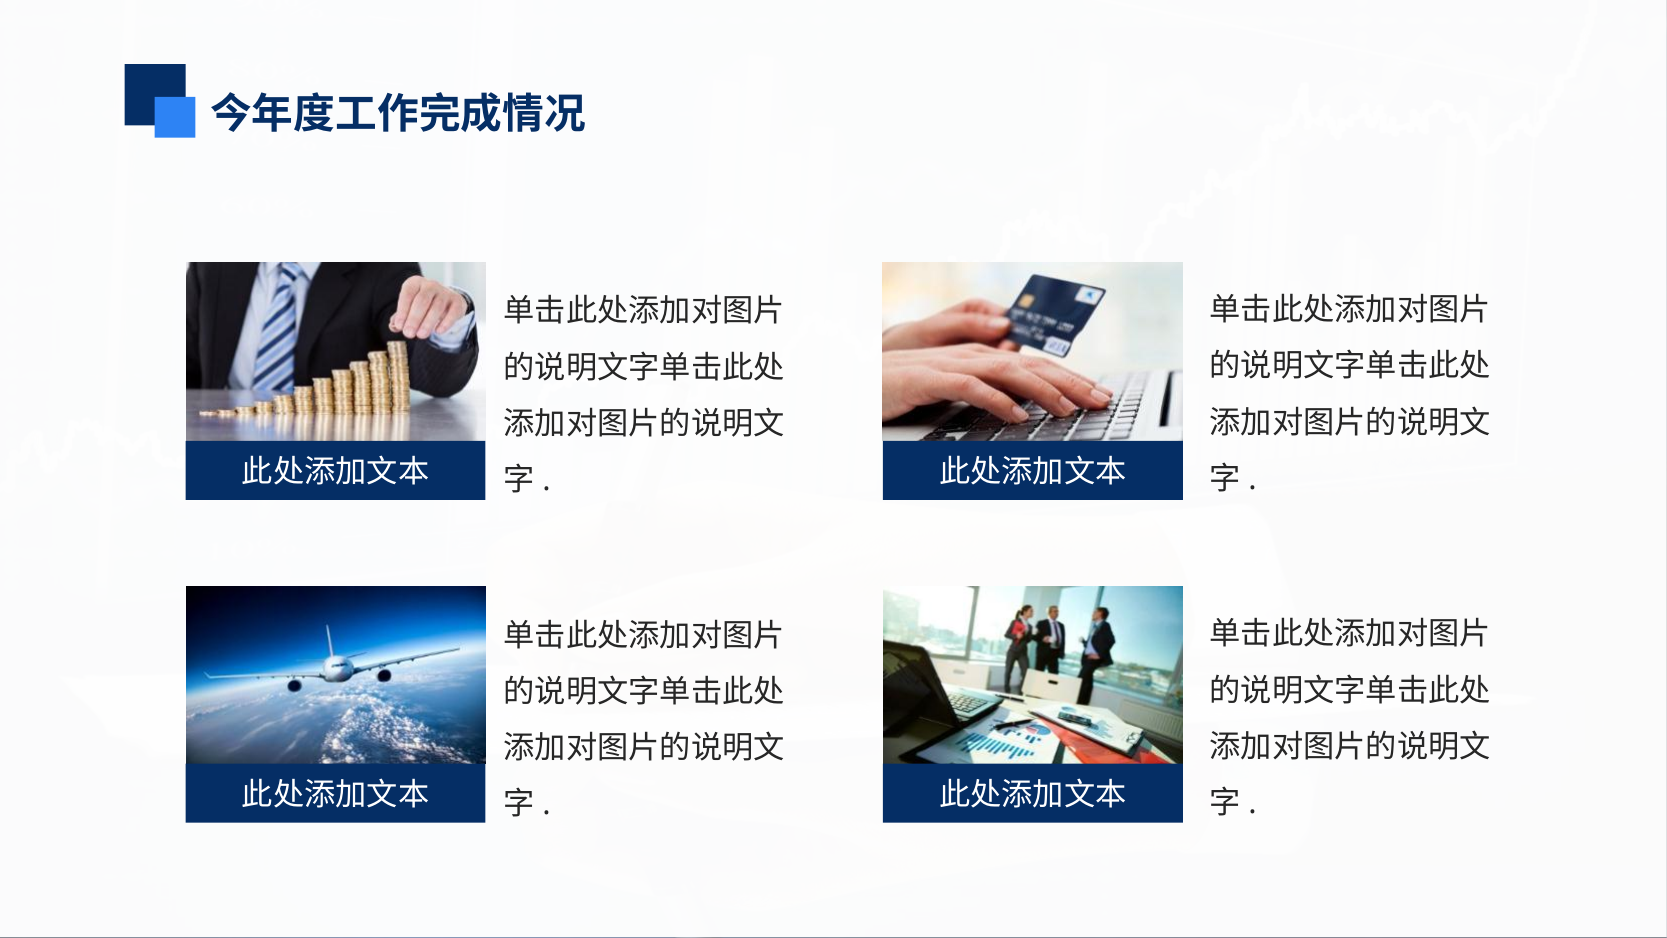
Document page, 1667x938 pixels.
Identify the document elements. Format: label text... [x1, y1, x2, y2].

text_box 此处添加文本 [882, 450, 1183, 500]
text_box 单击此处添加对图片的说明文字单击此处添加对图片的说明文字. [1193, 262, 1531, 499]
text_box [153, 95, 197, 140]
text_box 此处添加文本 [185, 449, 486, 500]
text_box 单击此处添加对图片的说明文字单击此处添加对图片的说明文字. [487, 587, 825, 824]
picture [883, 586, 1184, 764]
picture [882, 262, 1184, 442]
picture [185, 586, 486, 764]
text_box 此处添加文本 [882, 770, 1183, 823]
text_box 今年度工作完成情况 [195, 78, 621, 144]
text_box 单击此处添加对图片的说明文字单击此处添加对图片的说明文字. [487, 263, 825, 500]
text_box 此处添加文本 [185, 770, 486, 823]
text_box 单击此处添加对图片的说明文字单击此处添加对图片的说明文字. [1193, 586, 1531, 823]
picture [185, 262, 486, 442]
text_box [123, 62, 188, 127]
